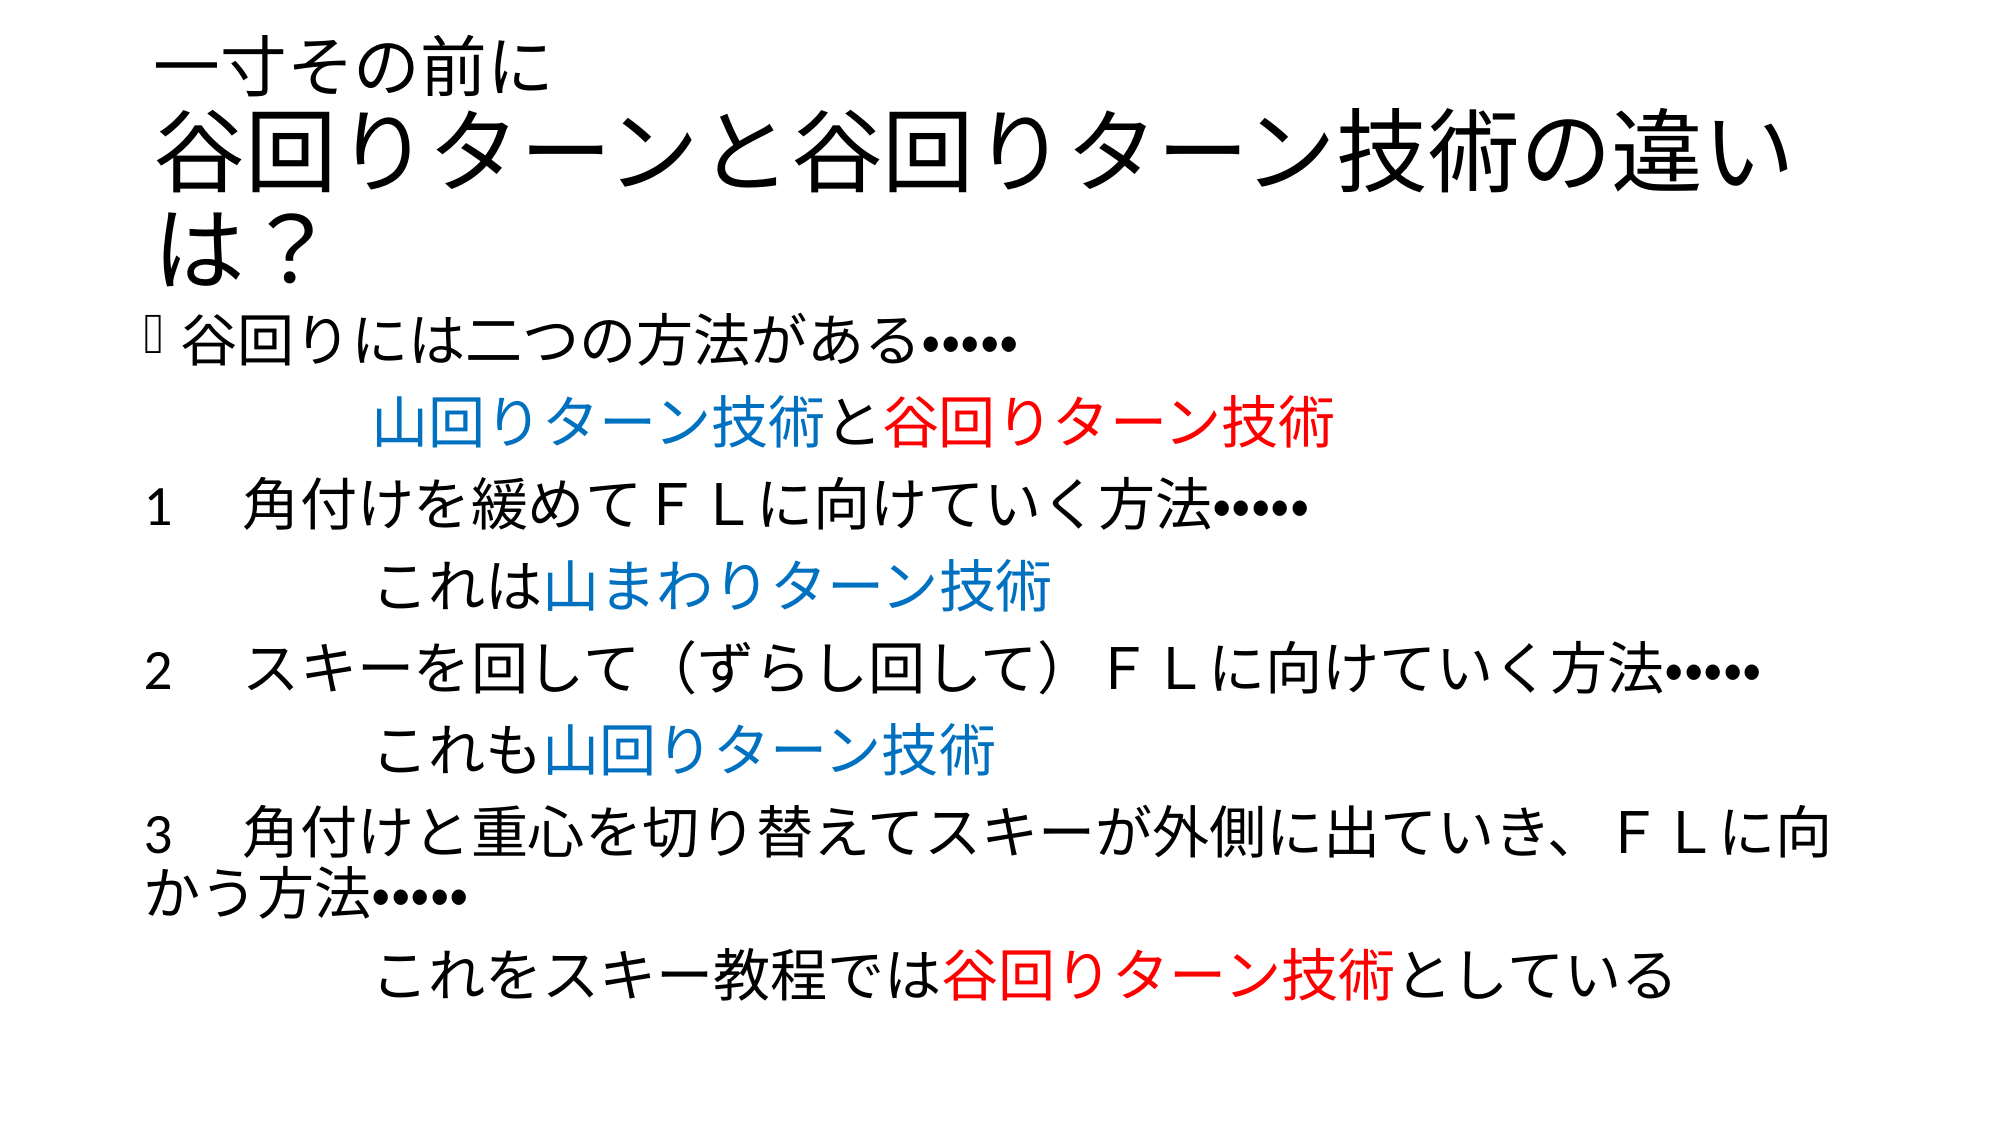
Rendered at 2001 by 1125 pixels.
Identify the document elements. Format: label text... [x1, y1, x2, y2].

list 谷回りには二つの方法がある・・・・・ 山回りターン技術と谷回りターン技術 1 角付けを緩めてＦＬに向けていく方法・・・・・ これは山まわりターン技術 2 スキーを回して（ずらし回して）ＦＬに向けていく方法・・・・・ これも山回りターン技術 3 角付けと重心を切り替えてスキーが外側に出ていき、ＦＬに向かう方法・・・・・ これをスキー教程では谷回りターン技術としている [128, 304, 1854, 1019]
title 一寸その前に 谷回りターンと谷回りターン技術の違いは？ [138, 60, 1864, 278]
